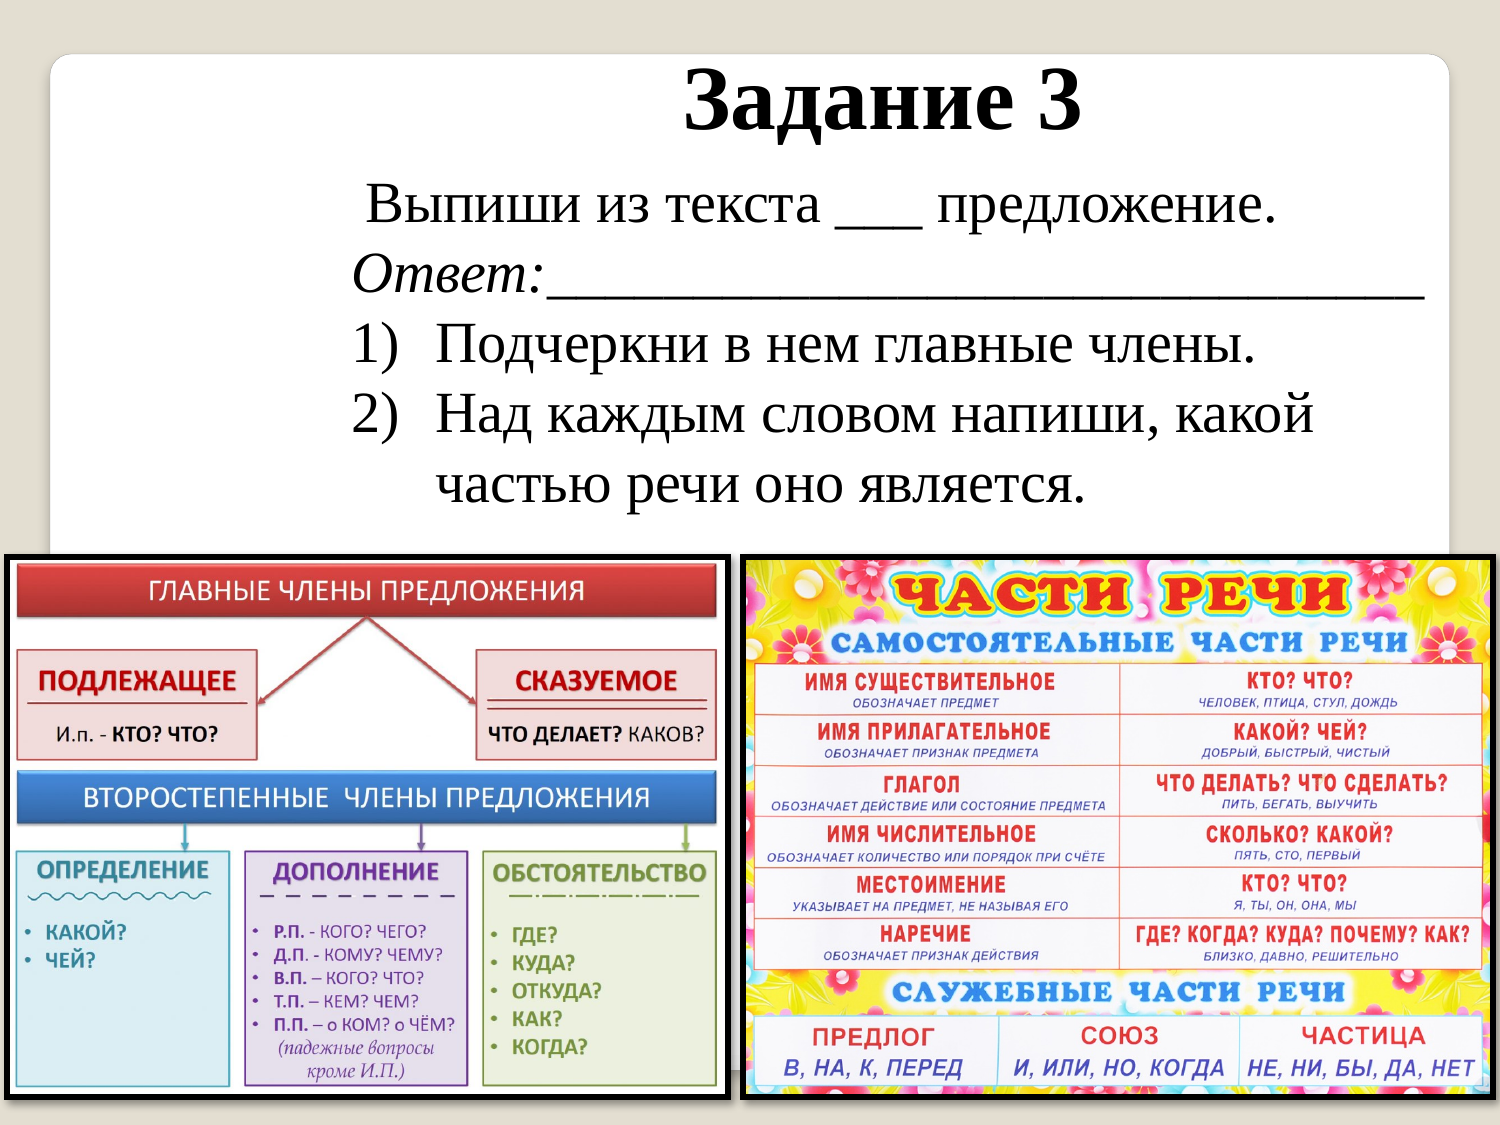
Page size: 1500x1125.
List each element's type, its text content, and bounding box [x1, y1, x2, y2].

picture [745, 559, 1491, 1095]
picture [9, 559, 725, 1095]
text_box Выпиши из текста ___ предложение. Ответ:______________________________ Подчеркни в нем главные члены. Над каждым словом напиши, какой частью речи оно является. [336, 157, 1499, 522]
text_box Задание 3 [667, 30, 1199, 156]
